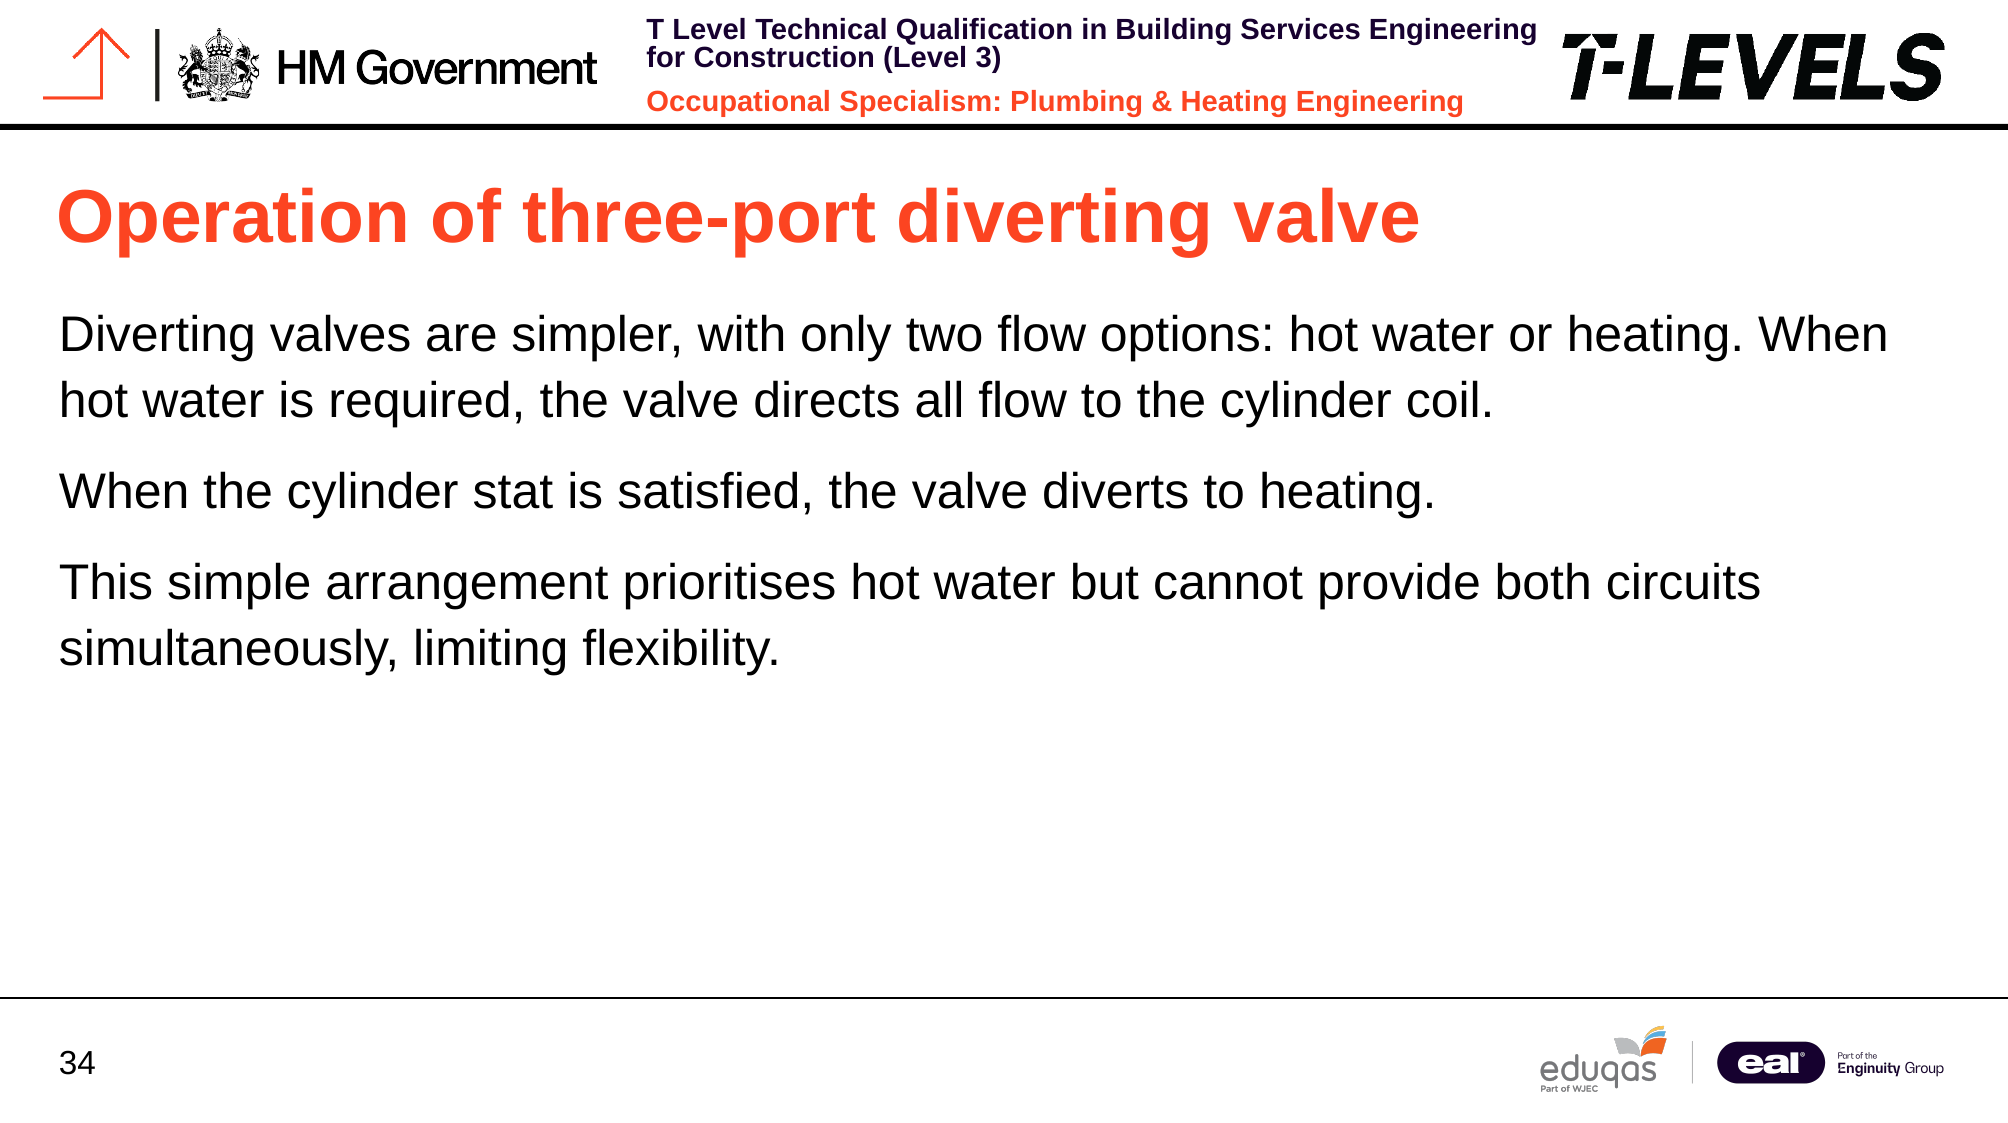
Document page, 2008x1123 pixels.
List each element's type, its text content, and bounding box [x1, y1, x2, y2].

picture [38, 27, 136, 100]
picture [155, 28, 597, 102]
title Operation of three-port diverting valve [41, 111, 1949, 314]
picture [1543, 25, 1964, 108]
list Diverting valves are simpler, with only two flow options: hot water or heating. When hot water is required, the valve directs all flow to the cylinder coil. When the cylinder stat is satisfied, the valve diverts to heating. This simple arrangement prioritises hot water but cannot provide both circuits simultaneously, limiting flexibility. [59, 295, 1949, 975]
picture [1535, 1021, 1949, 1097]
